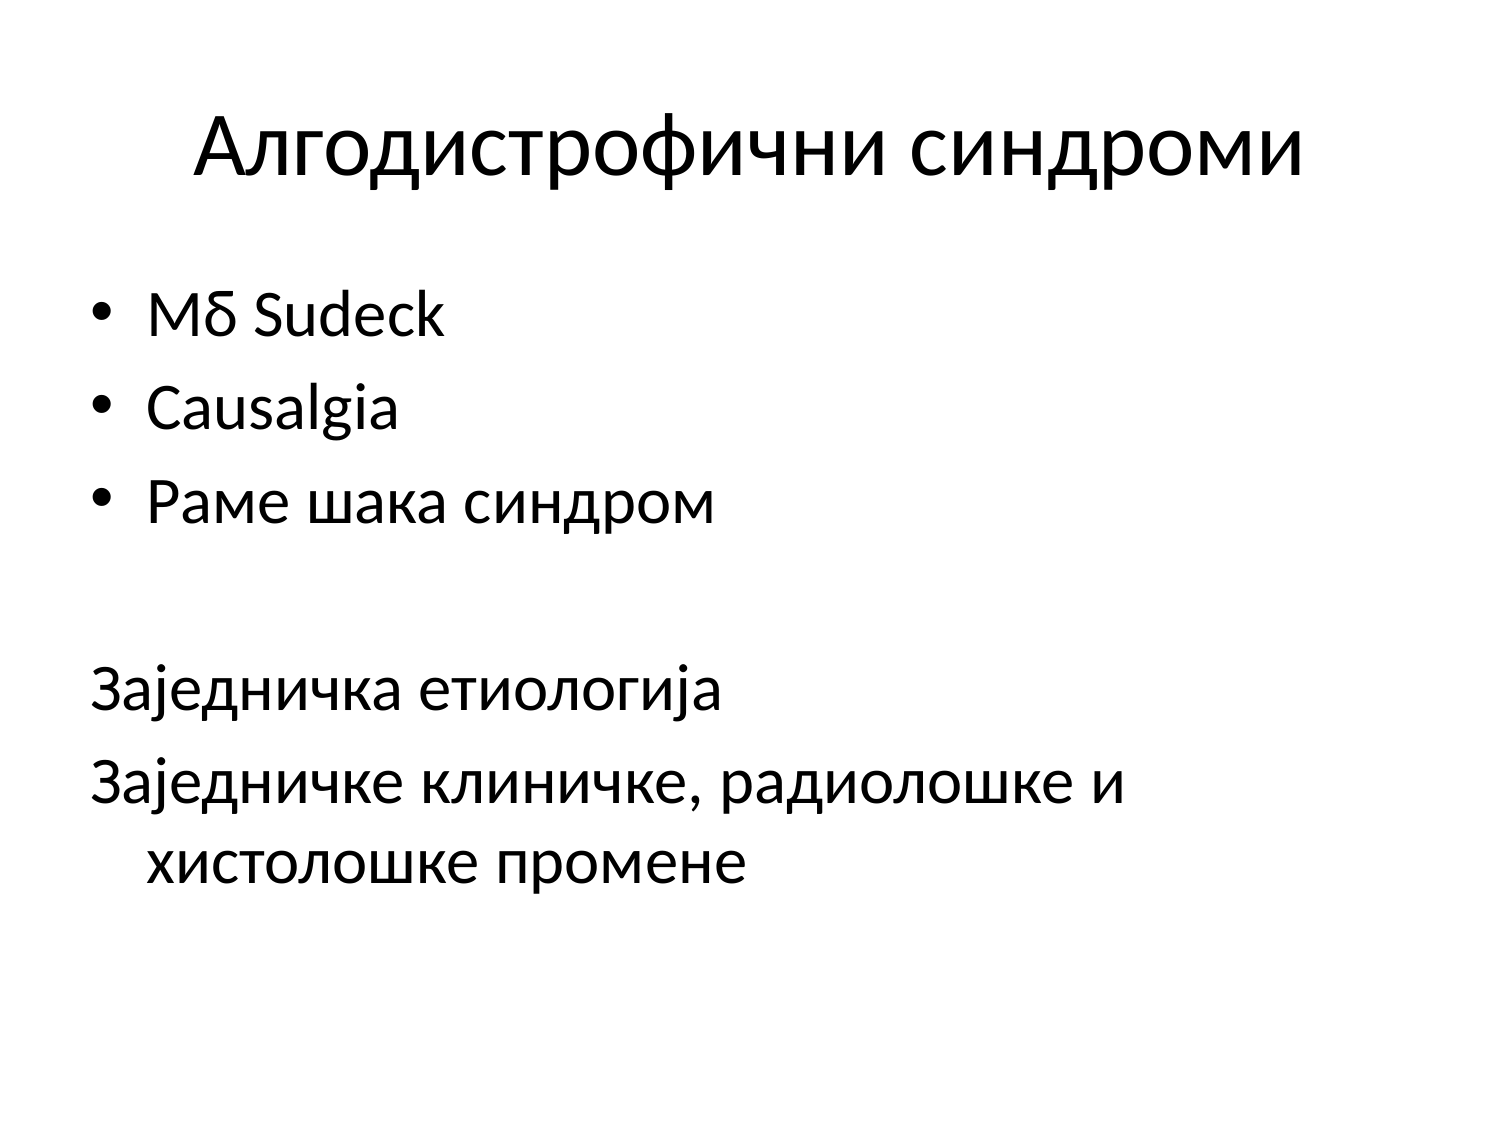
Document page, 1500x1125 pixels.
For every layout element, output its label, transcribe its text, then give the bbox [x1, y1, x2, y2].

list Мб Sudeck Causalgia Раме шака синдром Заједничка етиологија Заједничке клиничке, радиолошке и хистолошке промене [75, 262, 1425, 1005]
title Алгодистрофични синдроми [75, 45, 1425, 233]
